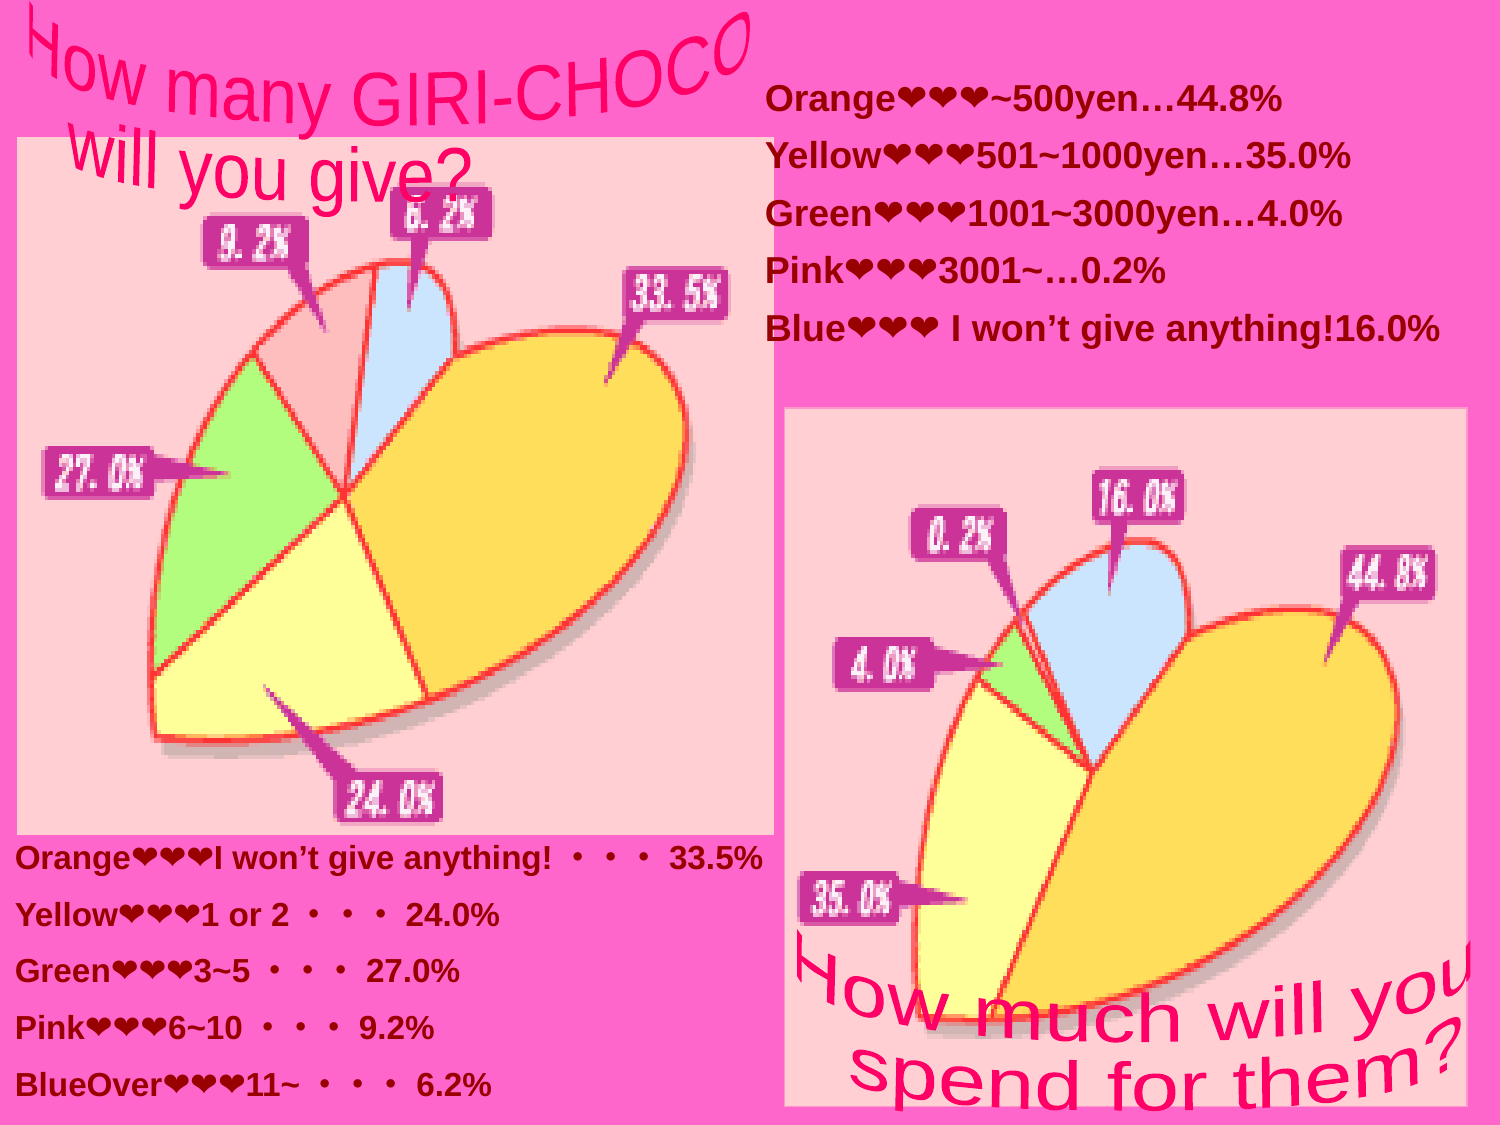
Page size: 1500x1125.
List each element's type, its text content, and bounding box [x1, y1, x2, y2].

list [785, 408, 1467, 1107]
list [17, 136, 774, 835]
text_box Orange❤❤❤~500yen…44.8% Yellow❤❤❤501~1000yen…35.0% Green❤❤❤1001~3000yen…4.0% Pink❤❤❤3001~…0.2% Blue❤❤❤ I won’t give anything!16.0% [749, 66, 1500, 357]
text_box Orange❤❤❤I won’t give anything!・・・33.5% Yellow❤❤❤1 or 2・・・24.0% Green❤❤❤3~5・・・27.0% Pink❤❤❤6~10・・・9.2% BlueOver❤❤❤11~・・・6.2% [0, 829, 782, 1111]
